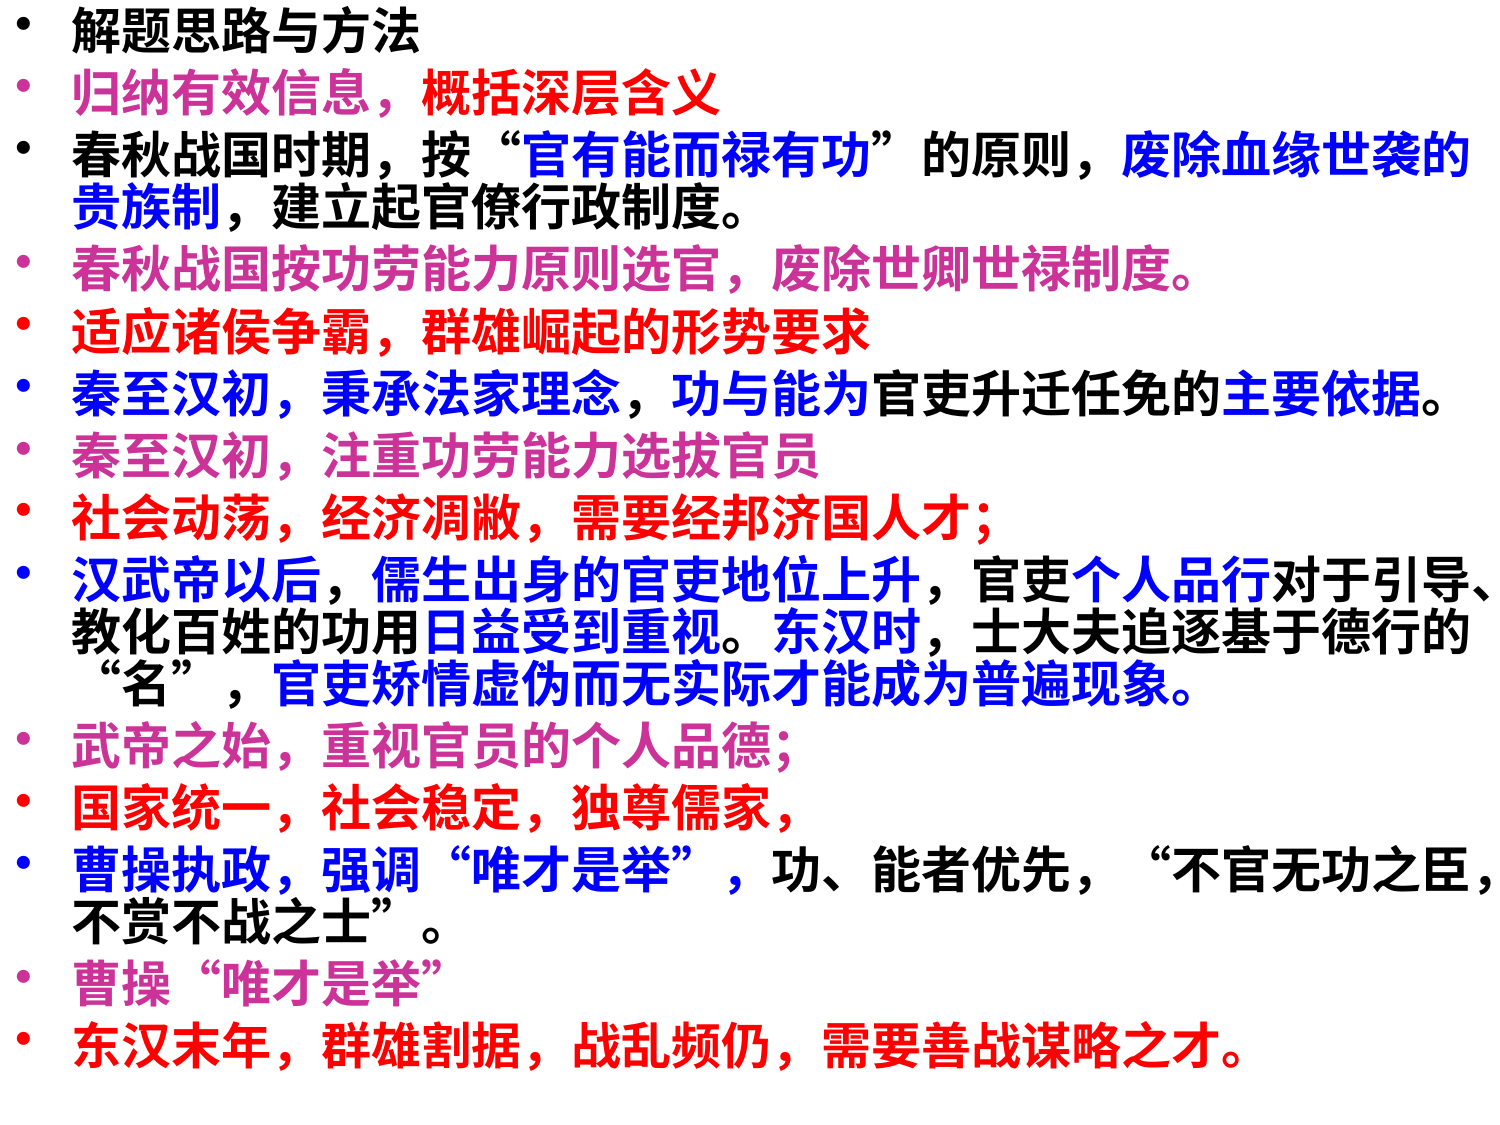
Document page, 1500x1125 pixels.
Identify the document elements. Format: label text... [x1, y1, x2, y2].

list 解题思路与方法 归纳有效信息，概括深层含义 春秋战国时期，按“官有能而禄有功”的原则，废除血缘世袭的贵族制，建立起官僚行政制度。 春秋战国按功劳能力原则选官，废除世卿世禄制度。 适应诸侯争霸，群雄崛起的形势要求 秦至汉初，秉承法家理念，功与能为官吏升迁任免的主要依据。 秦至汉初，注重功劳能力选拔官员 社会动荡，经济凋敝，需要经邦济国人才； 汉武帝以后，儒生出身的官吏地位上升，官吏个人品行对于引导、教化百姓的功用日益受到重视。东汉时，士大夫追逐基于德行的“名”，官吏矫情虚伪而无实际才能成为普遍现象。 武帝之始，重视官员的个人品德； 国家统一，社会稳定，独尊儒家， 曹操执政，强调“唯才是举”，功、能者优先，“不官无功之臣，不赏不战之士”。 曹操“唯才是举” 东汉末年，群雄割据，战乱频仍，需要善战谋略之才。 [0, 0, 1500, 1125]
